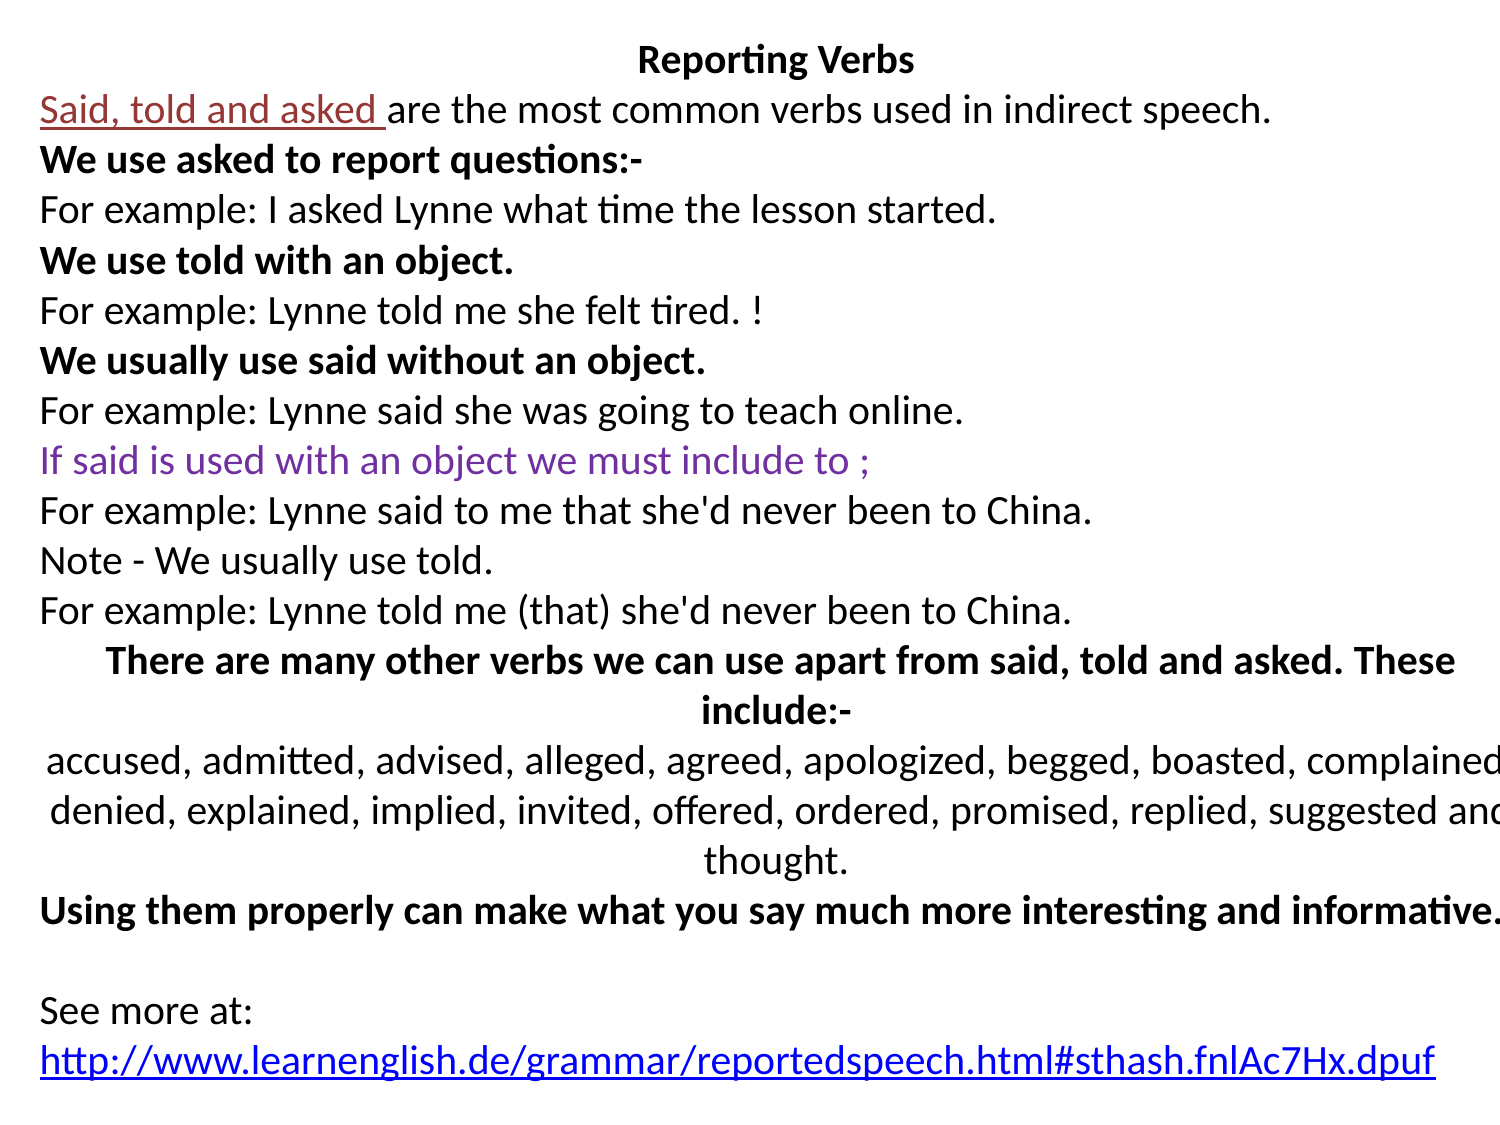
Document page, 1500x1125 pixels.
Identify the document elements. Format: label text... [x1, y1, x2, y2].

text_box Reporting Verbs Said, told and asked are the most common verbs used in indirect speech. We use asked to report questions:- For example: I asked Lynne what time the lesson started. We use told with an object. For example: Lynne told me she felt tired. ! We usually use said without an object. For example: Lynne said she was going to teach online. If said is used with an object we must include to ; For example: Lynne said to me that she'd never been to China. Note - We usually use told. For example: Lynne told me (that) she'd never been to China. There are many other verbs we can use apart from said, told and asked. These include:- accused, admitted, advised, alleged, agreed, apologized, begged, boasted, complained, denied, explained, implied, invited, offered, ordered, promised, replied, suggested and thought. Using them properly can make what you say much more interesting and informative. See more at: http://www.learnenglish.de/grammar/reportedspeech.html#sthash.fnlAc7Hx.dpuf [24, 24, 1500, 1125]
